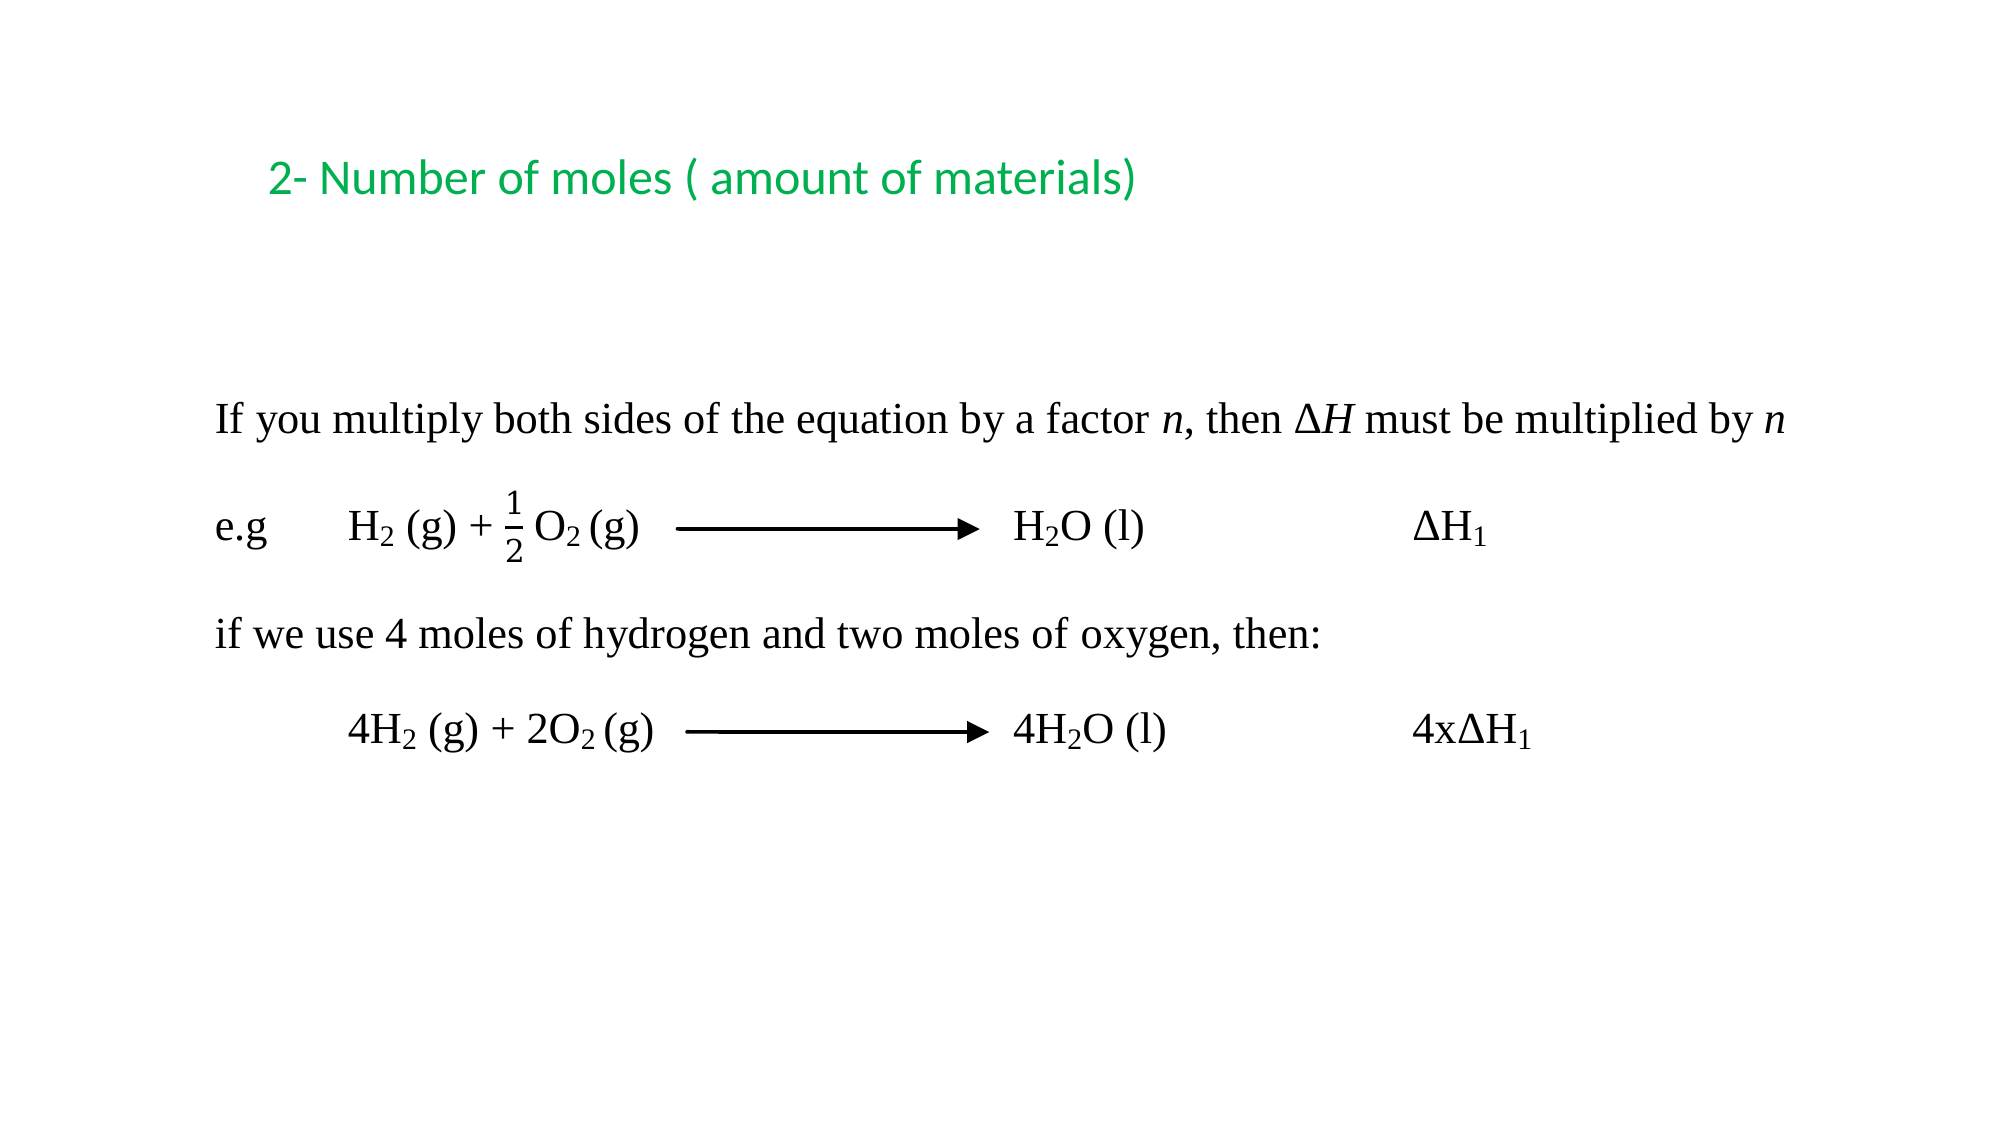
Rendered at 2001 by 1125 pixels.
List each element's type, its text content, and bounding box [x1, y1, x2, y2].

picture [214, 297, 1882, 800]
text_box 2- Number of moles ( amount of materials) [252, 137, 1153, 213]
